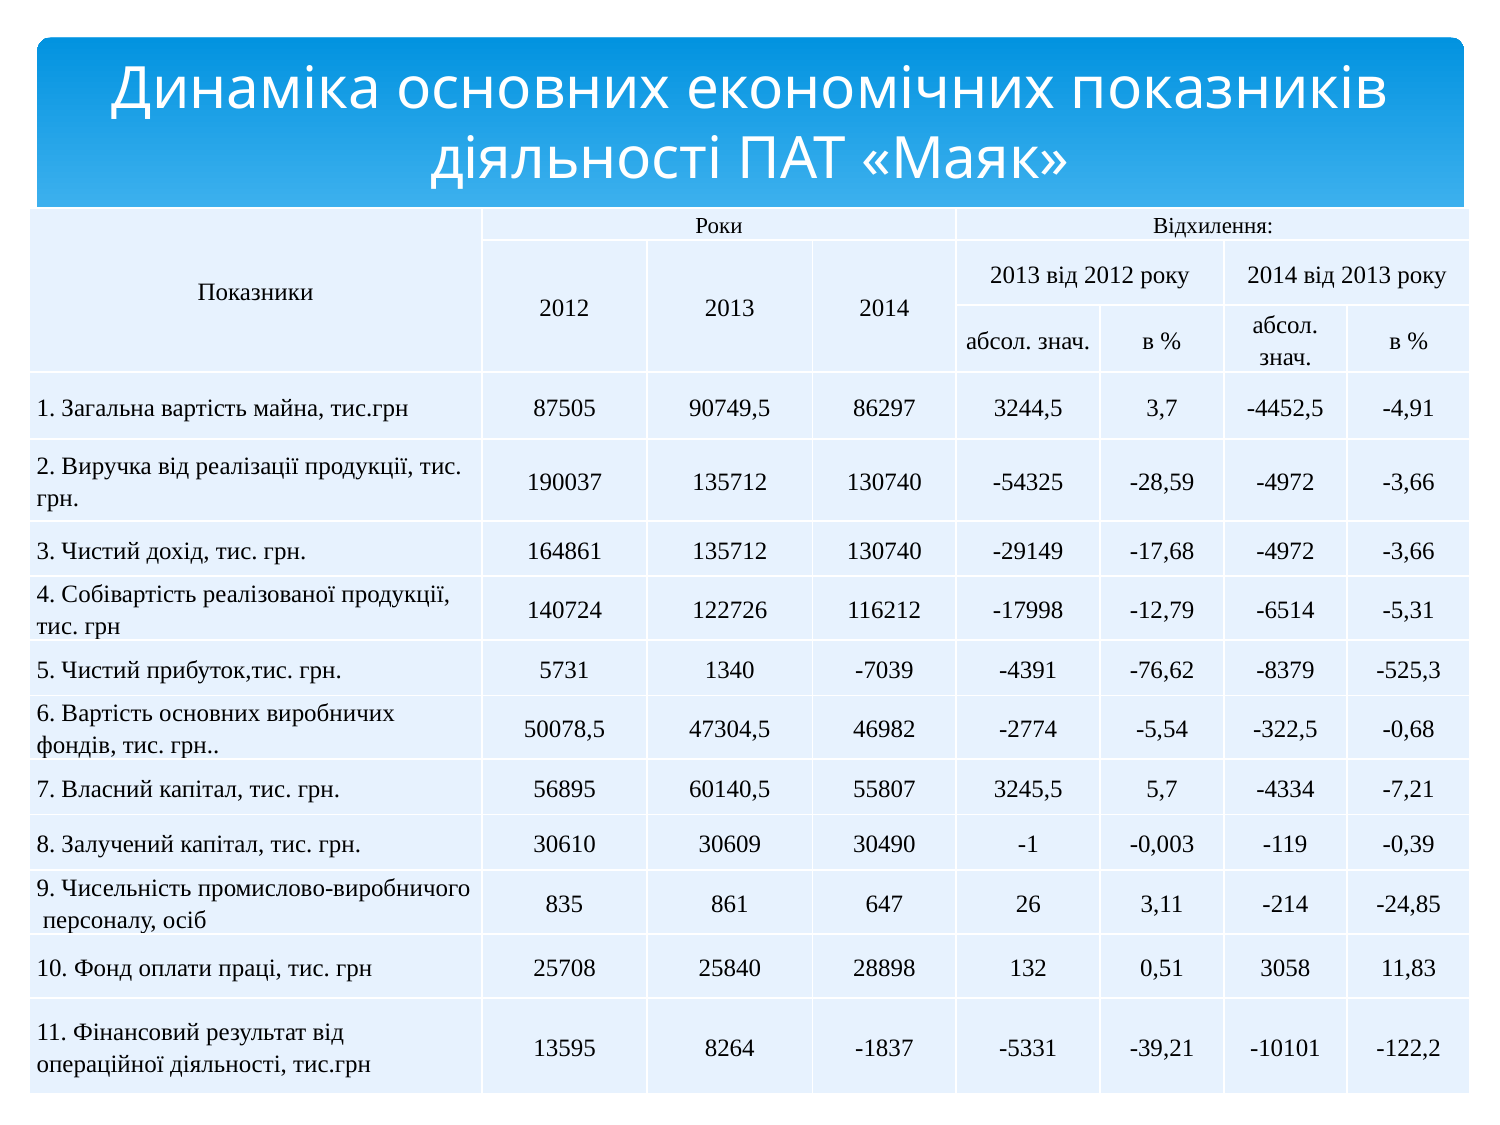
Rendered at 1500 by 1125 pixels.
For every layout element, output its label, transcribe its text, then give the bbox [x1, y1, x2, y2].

table_cell -76,62 [1101, 641, 1223, 695]
table_cell 30490 [813, 815, 955, 869]
table_cell -6514 [1225, 577, 1346, 639]
table_cell -28,59 [1101, 440, 1223, 520]
table_cell -10101 [1225, 999, 1346, 1093]
table_cell -29149 [957, 522, 1099, 575]
table_cell -5331 [957, 999, 1099, 1093]
table_cell 4. Собівартість реалізованої продукції, тис. грн [30, 577, 481, 639]
table_cell -122,2 [1348, 999, 1469, 1093]
table_cell 3058 [1225, 935, 1346, 997]
table_cell 3,7 [1101, 373, 1223, 438]
table_cell 30609 [648, 815, 812, 869]
table_cell -4452,5 [1225, 373, 1346, 438]
table_cell 9. Чисельність промислово-виробничого персоналу, осіб [30, 871, 481, 933]
table_cell 13595 [483, 999, 646, 1093]
table_cell -3,66 [1348, 440, 1469, 520]
table_cell 2. Виручка від реалізації продукції, тис. грн. [30, 440, 481, 520]
table_cell 140724 [483, 577, 646, 639]
table_cell 116212 [813, 577, 955, 639]
table_header Роки [483, 209, 955, 239]
table_cell 60140,5 [648, 760, 812, 814]
table_cell 135712 [648, 440, 812, 520]
table_cell 3,11 [1101, 871, 1223, 933]
table_cell -17,68 [1101, 522, 1223, 575]
table_cell 5,7 [1101, 760, 1223, 814]
table_cell -322,5 [1225, 696, 1346, 758]
table_cell 835 [483, 871, 646, 933]
table_cell -4,91 [1348, 373, 1469, 438]
table_cell -0,68 [1348, 696, 1469, 758]
table_cell 87505 [483, 373, 646, 438]
table_cell -8379 [1225, 641, 1346, 695]
table_cell -54325 [957, 440, 1099, 520]
table_cell -7,21 [1348, 760, 1469, 814]
table_cell 28898 [813, 935, 955, 997]
table_cell 8. Залучений капітал, тис. грн. [30, 815, 481, 869]
table_cell -214 [1225, 871, 1346, 933]
table_cell -4391 [957, 641, 1099, 695]
table_header Відхилення: [957, 209, 1469, 239]
table_cell 861 [648, 871, 812, 933]
table_cell -1 [957, 815, 1099, 869]
table_cell 8264 [648, 999, 812, 1093]
table_cell -12,79 [1101, 577, 1223, 639]
table_cell -24,85 [1348, 871, 1469, 933]
table_cell -4972 [1225, 522, 1346, 575]
table_cell 647 [813, 871, 955, 933]
table_cell в % [1348, 306, 1469, 371]
table_cell 190037 [483, 440, 646, 520]
table_cell 3244,5 [957, 373, 1099, 438]
table_cell -5,31 [1348, 577, 1469, 639]
table_cell 56895 [483, 760, 646, 814]
title Динаміка основних економічних показників діяльності ПАТ «Маяк» [75, 55, 1425, 185]
table_cell 2014 [813, 241, 955, 371]
table_cell -39,21 [1101, 999, 1223, 1093]
table_cell -0,003 [1101, 815, 1223, 869]
table_cell 26 [957, 871, 1099, 933]
table_cell абсол. знач. [957, 306, 1099, 371]
table_cell -4972 [1225, 440, 1346, 520]
table_cell 132 [957, 935, 1099, 997]
table_cell в % [1101, 306, 1223, 371]
table_cell 130740 [813, 440, 955, 520]
table_cell 86297 [813, 373, 955, 438]
table_cell 11,83 [1348, 935, 1469, 997]
table_cell 2012 [483, 241, 646, 371]
table_cell -2774 [957, 696, 1099, 758]
table_cell 6. Вартість основних виробничих фондів, тис. грн.. [30, 696, 481, 758]
table_cell 25840 [648, 935, 812, 997]
table_cell 47304,5 [648, 696, 812, 758]
table_cell 2014 від 2013 року [1225, 241, 1469, 304]
table_cell 2013 [648, 241, 812, 371]
table_cell -17998 [957, 577, 1099, 639]
table_cell -119 [1225, 815, 1346, 869]
table_cell 164861 [483, 522, 646, 575]
table_cell 130740 [813, 522, 955, 575]
table_cell 122726 [648, 577, 812, 639]
table_cell 3245,5 [957, 760, 1099, 814]
table_cell 11. Фінансовий результат від операційної діяльності, тис.грн [30, 999, 481, 1093]
table_cell 2013 від 2012 року [957, 241, 1223, 304]
table_cell 1340 [648, 641, 812, 695]
table_cell 135712 [648, 522, 812, 575]
table_cell -1837 [813, 999, 955, 1093]
table_cell 25708 [483, 935, 646, 997]
table_cell абсол. знач. [1225, 306, 1346, 371]
table_cell 50078,5 [483, 696, 646, 758]
table_cell 5731 [483, 641, 646, 695]
table_cell 0,51 [1101, 935, 1223, 997]
table_cell 10. Фонд оплати праці, тис. грн [30, 935, 481, 997]
table_cell -0,39 [1348, 815, 1469, 869]
table_cell 46982 [813, 696, 955, 758]
table_cell 55807 [813, 760, 955, 814]
table_cell 1. Загальна вартість майна, тис.грн [30, 373, 481, 438]
table_cell -7039 [813, 641, 955, 695]
table_cell -5,54 [1101, 696, 1223, 758]
table_cell -3,66 [1348, 522, 1469, 575]
table_cell 90749,5 [648, 373, 812, 438]
table_header Показники [30, 209, 481, 371]
table_cell 3. Чистий дохід, тис. грн. [30, 522, 481, 575]
table_cell 7. Власний капітал, тис. грн. [30, 760, 481, 814]
table_cell -4334 [1225, 760, 1346, 814]
table_cell 30610 [483, 815, 646, 869]
table_cell -525,3 [1348, 641, 1469, 695]
table_cell 5. Чистий прибуток,тис. грн. [30, 641, 481, 695]
